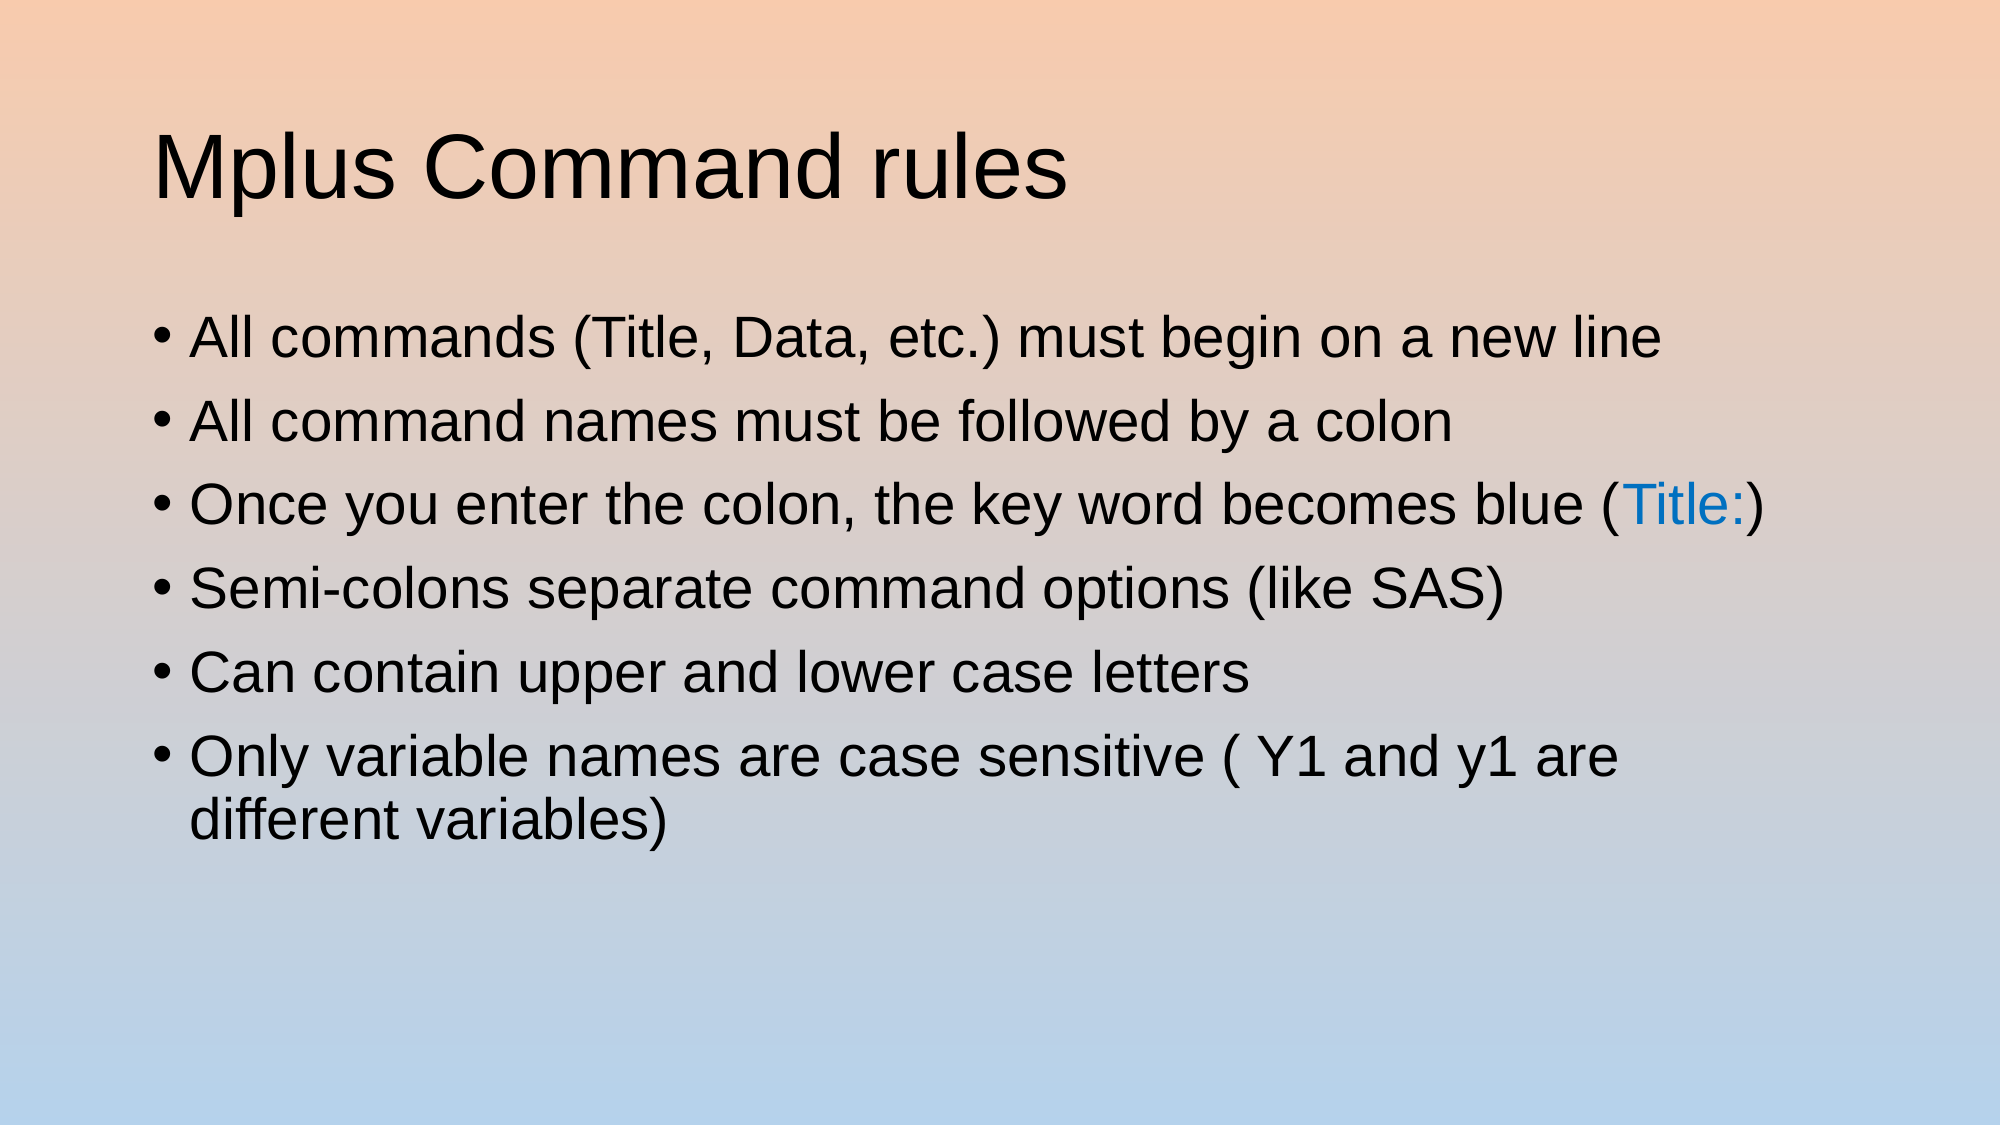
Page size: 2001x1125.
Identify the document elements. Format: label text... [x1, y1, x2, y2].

title Mplus Command rules [137, 59, 1863, 278]
list All commands (Title, Data, etc.) must begin on a new line All command names must be followed by a colon Once you enter the colon, the key word becomes blue (Title:) Semi-colons separate command options (like SAS) Can contain upper and lower case letters Only variable names are case sensitive ( Y1 and y1 are different variables) [137, 299, 1863, 1014]
